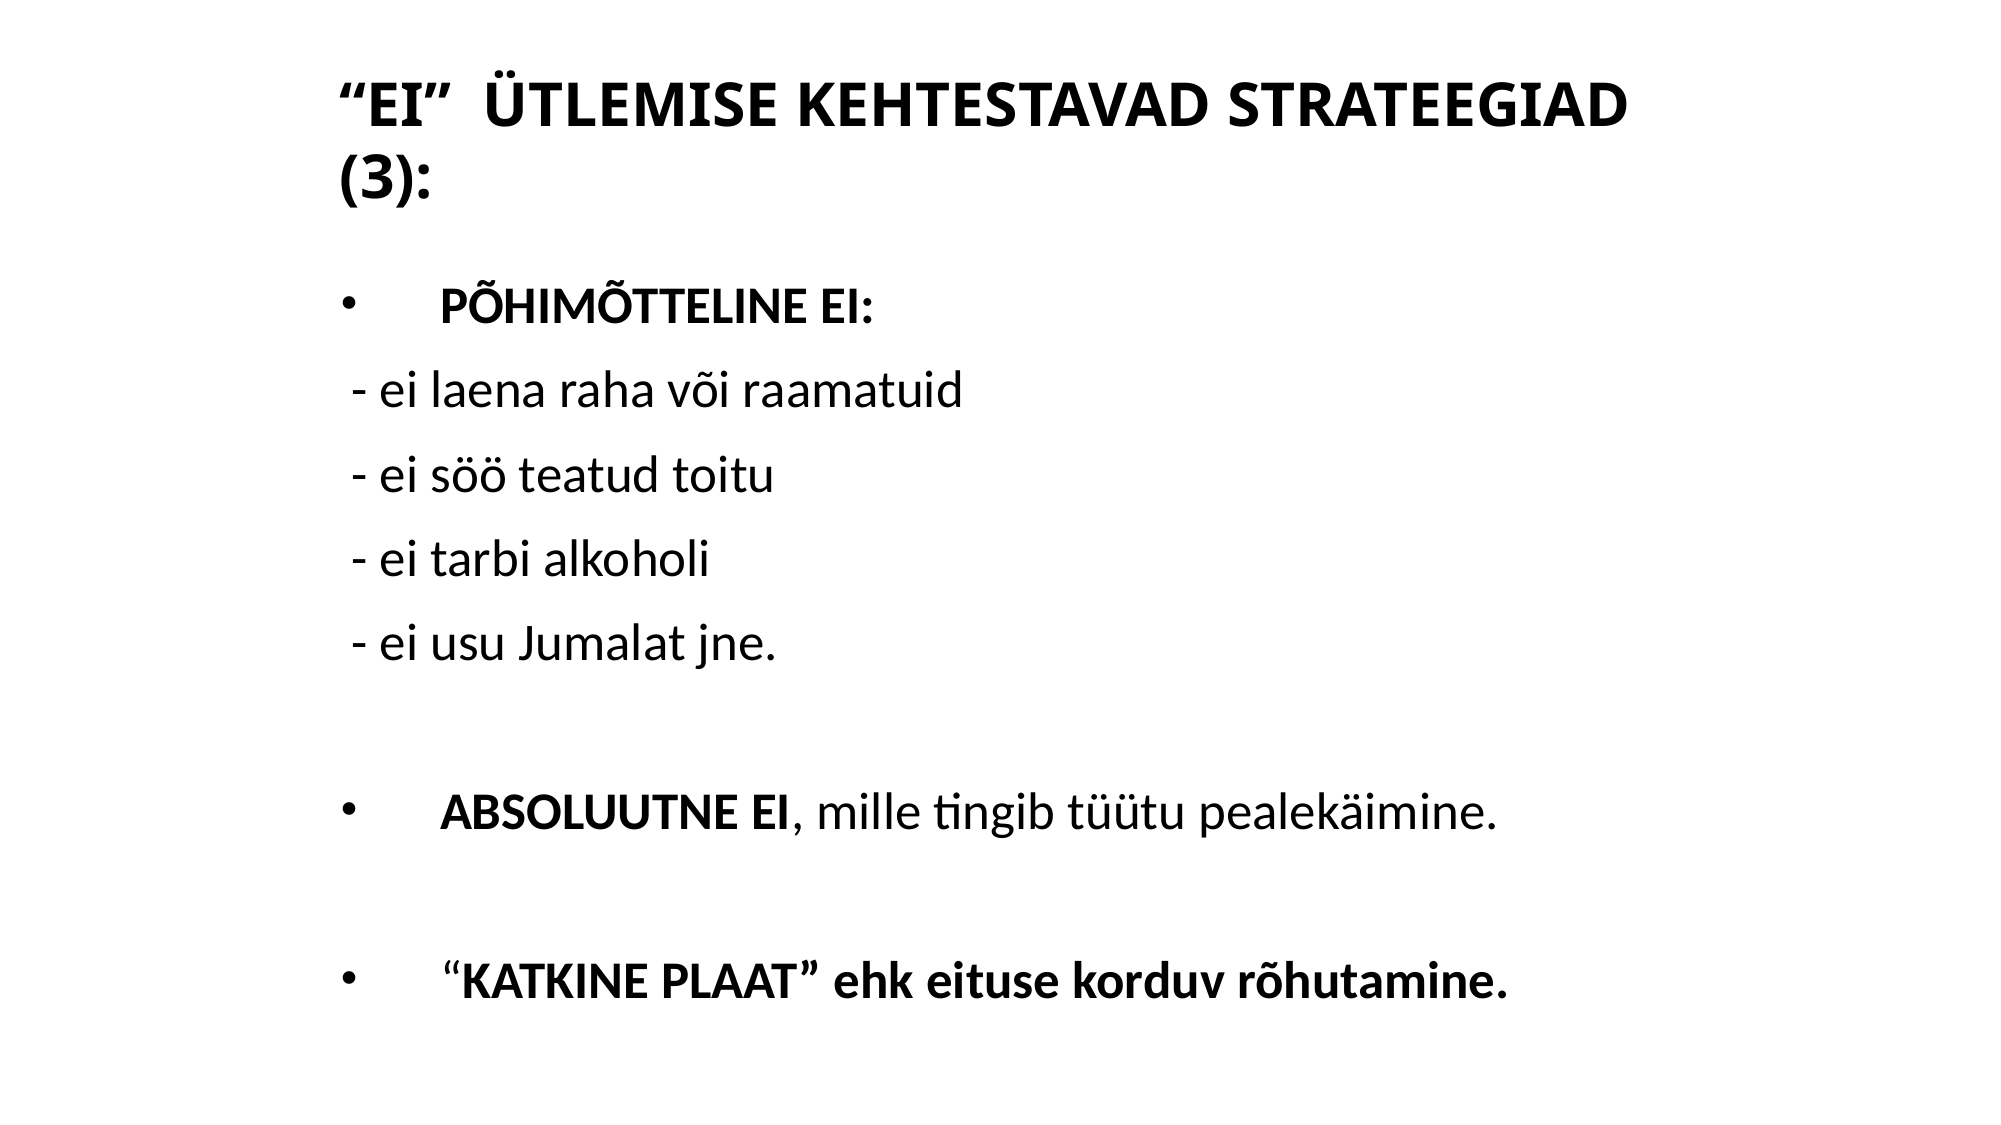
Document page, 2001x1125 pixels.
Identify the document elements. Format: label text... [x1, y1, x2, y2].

list PÕHIMÕTTELINE EI: - ei laena raha või raamatuid - ei söö teatud toitu - ei tarbi alkoholi - ei usu Jumalat jne. ABSOLUUTNE EI, mille tingib tüütu pealekäimine. “KATKINE PLAAT” ehk eituse korduv rõhutamine. [324, 263, 1674, 1118]
title “EI” ÜTLEMISE KEHTESTAVAD STRATEEGIAD (3): [324, 51, 1674, 226]
